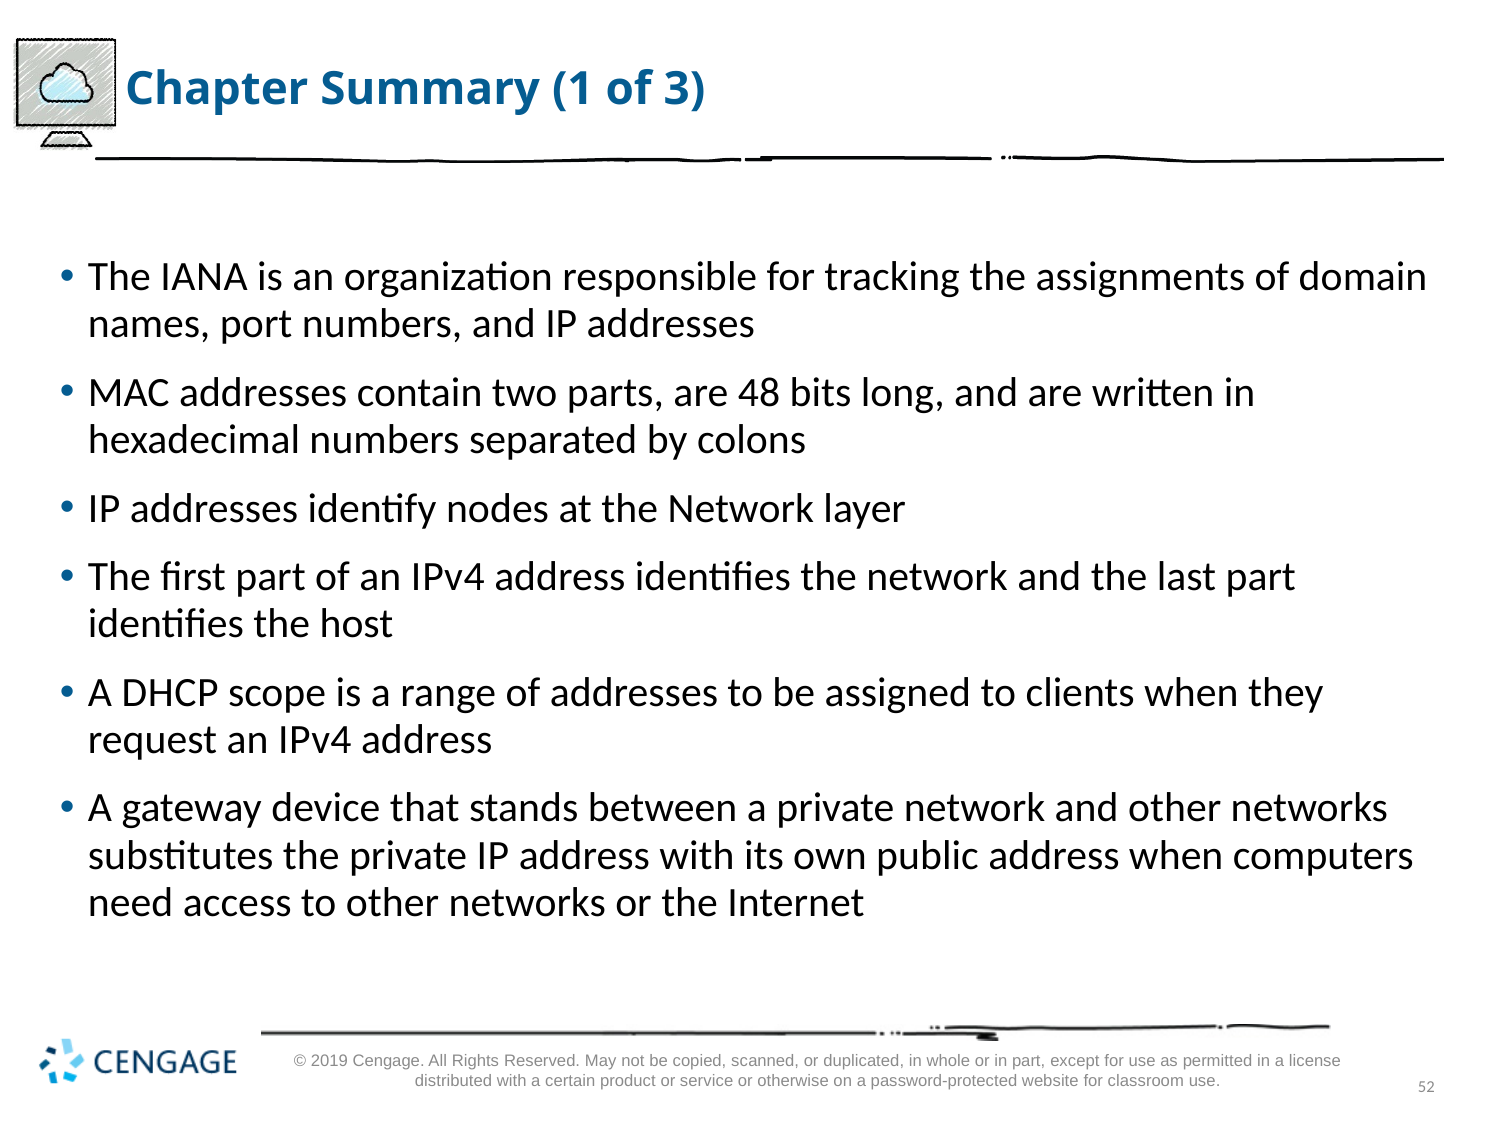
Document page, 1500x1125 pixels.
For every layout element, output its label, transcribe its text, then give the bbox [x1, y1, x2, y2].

picture [95, 155, 1444, 163]
list The I A N A is an organization responsible for tracking the assignments of domain names, port numbers, and IP addresses MAC addresses contain two parts, are 48 bits long, and are written in hexadecimal numbers separated by colons I P addresses identify nodes at the Network layer The first part of an I P v 4 address identifies the network and the last part identifies the host A D H C P scope is a range of addresses to be assigned to clients when they request an I P v 4 address A gateway device that stands between a private network and other networks substitutes the private I P address with its own public address when computers need access to other networks or the Internet [59, 252, 1441, 955]
footer © 2019 Cengage. All Rights Reserved. May not be copied, scanned, or duplicated, in whole or in part, except for use as permitted in a license distributed with a certain product or service or otherwise on a password-protected website for classroom use. [262, 1050, 1375, 1091]
picture [261, 1024, 1331, 1041]
title Chapter Summary (1 of 3) [125, 66, 1442, 116]
picture [19, 1025, 249, 1096]
picture [13, 36, 117, 151]
